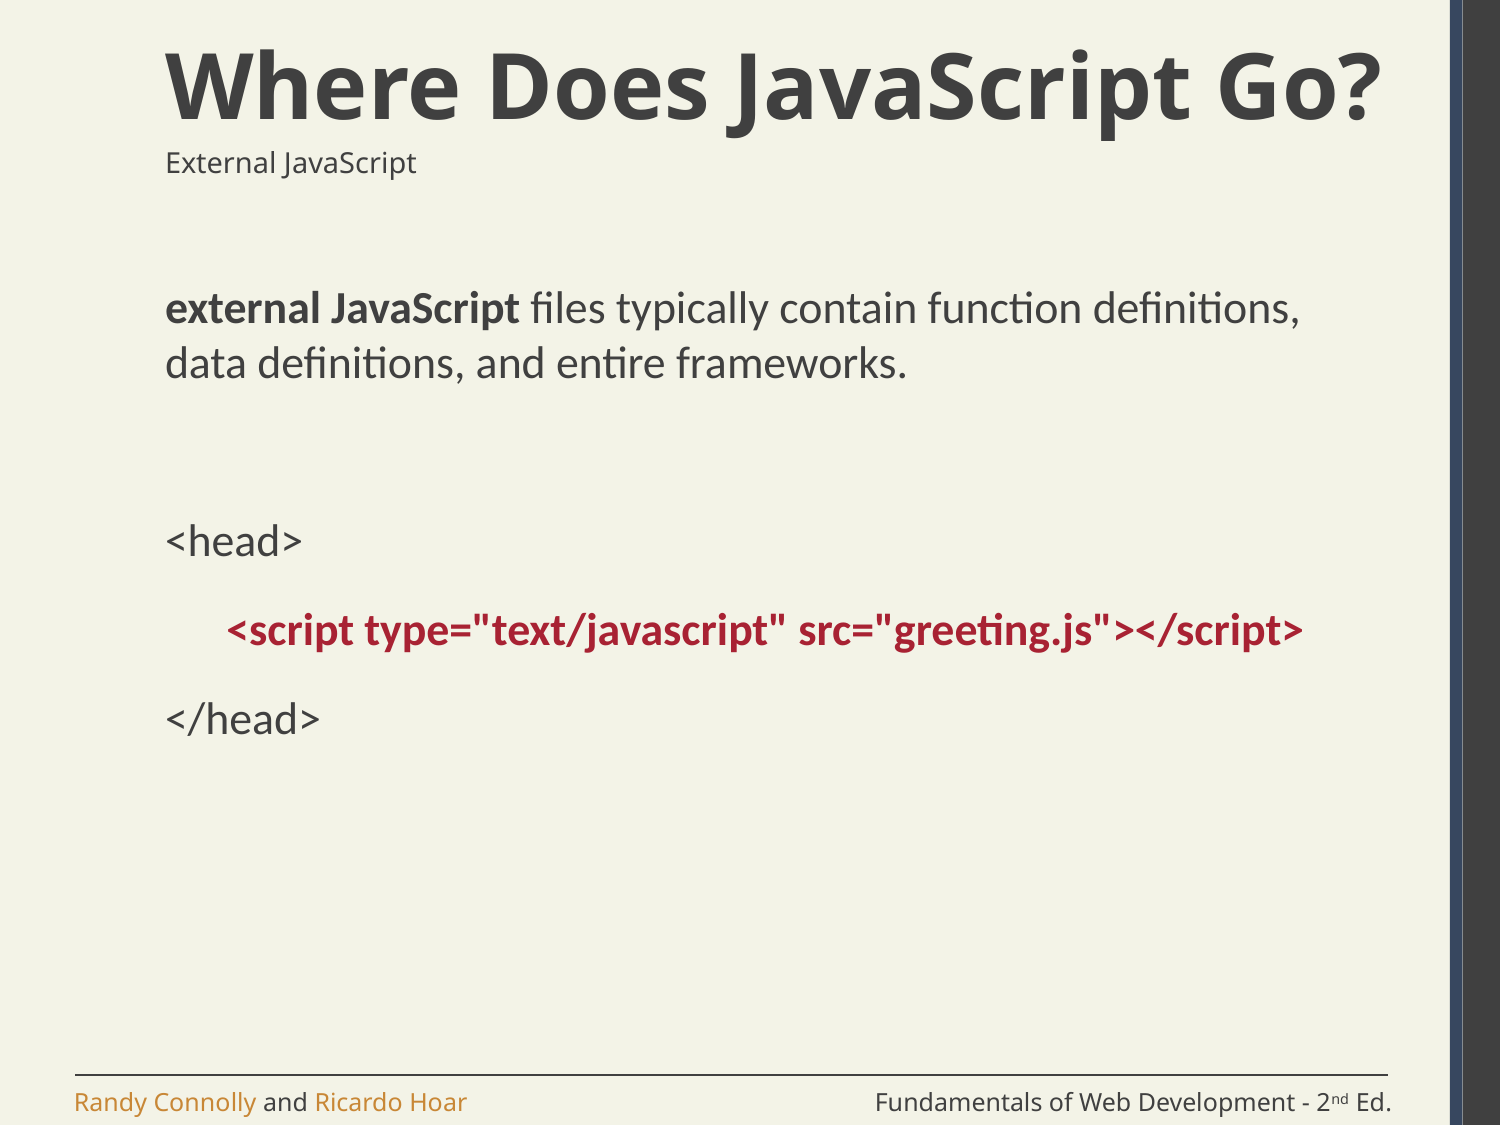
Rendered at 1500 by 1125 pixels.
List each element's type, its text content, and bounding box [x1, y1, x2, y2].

list External JavaScript [150, 137, 1200, 188]
list external JavaScript files typically contain function definitions, data definitions, and entire frameworks. <head> <script type="text/javascript" src="greeting.js"></script> </head> [150, 270, 1376, 1013]
title Where Does JavaScript Go? [150, 20, 1425, 188]
